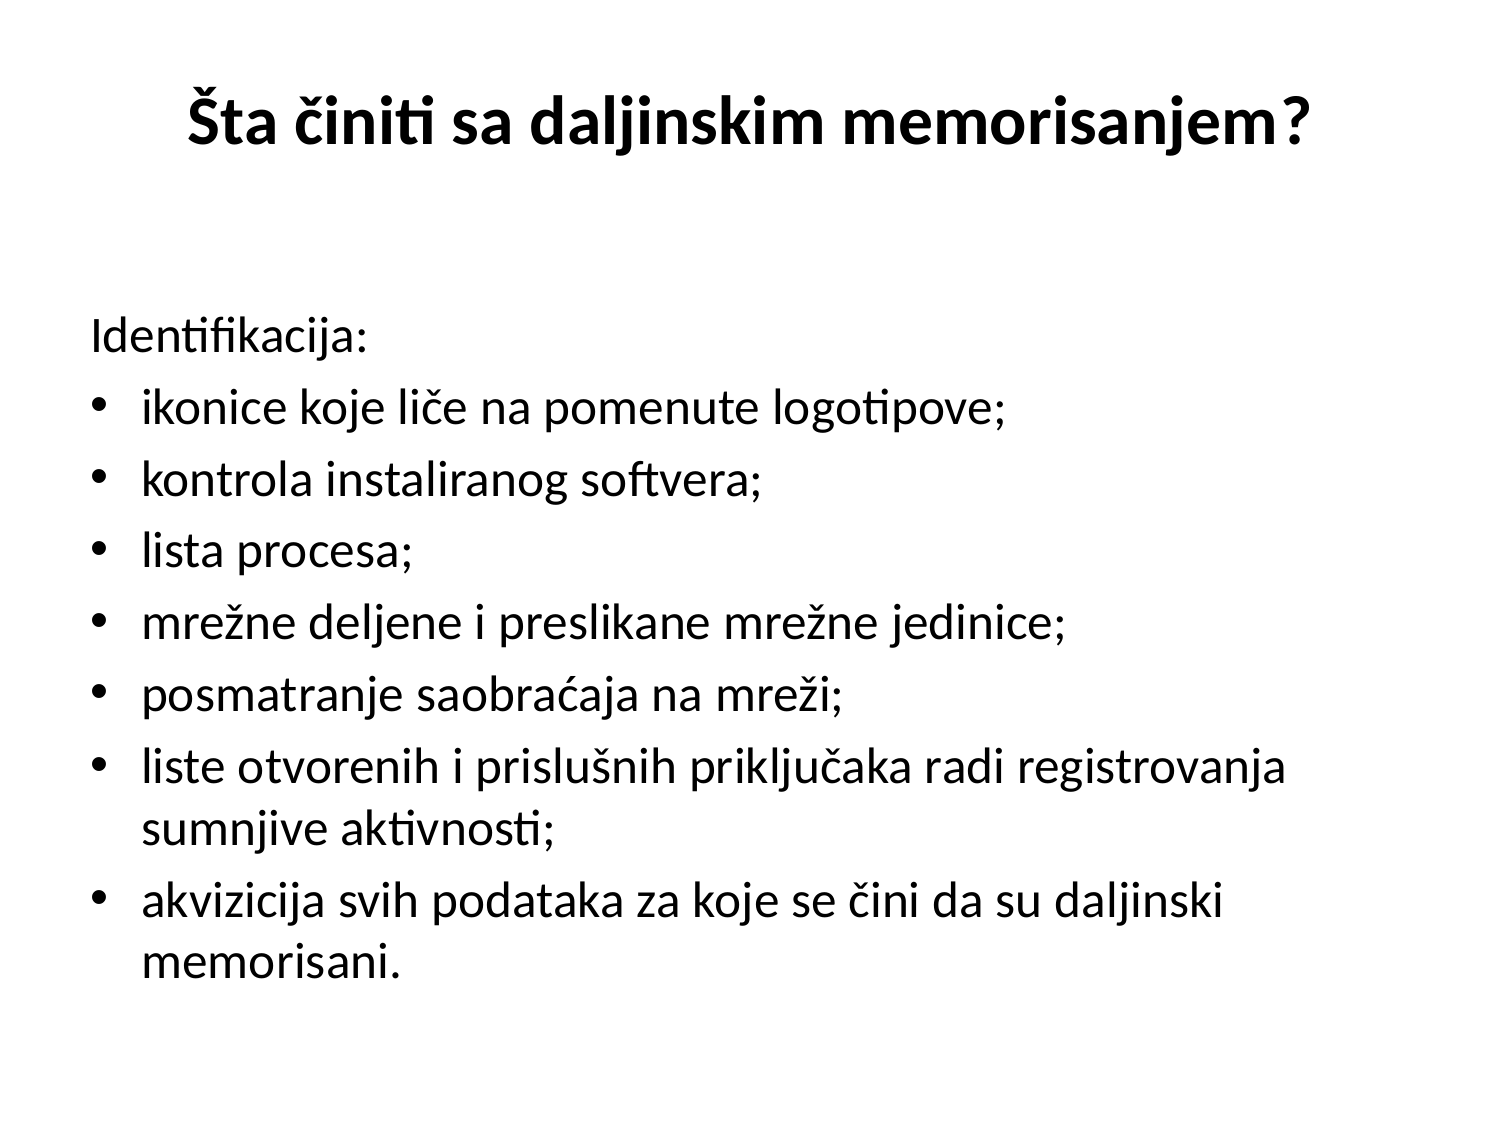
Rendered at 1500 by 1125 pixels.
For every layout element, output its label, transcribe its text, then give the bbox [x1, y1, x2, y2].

list Identifikacija: ikonice koje liče na pomenute logotipove; kontrola instaliranog softvera; lista procesa; mrežne deljene i preslikane mrežne jedinice; posmatranje saobraćaja na mreži; liste otvorenih i prislušnih priključaka radi registrovanja sumnjive aktivnosti; akvizicija svih podataka za koje se čini da su daljinski memorisani. [74, 262, 1426, 1006]
title Šta činiti sa daljinskim memorisanjem? [74, 44, 1426, 189]
